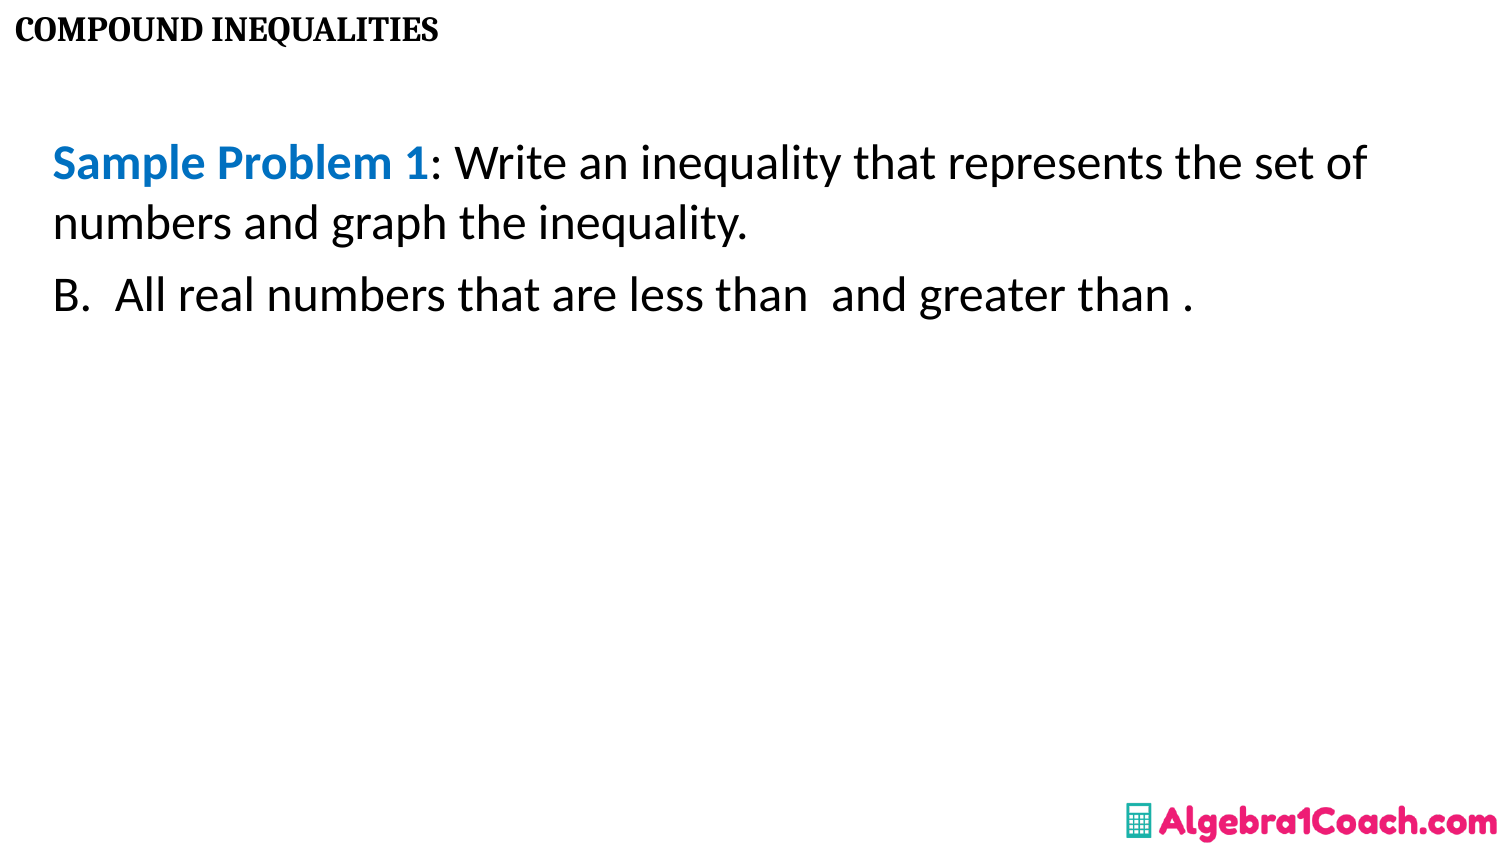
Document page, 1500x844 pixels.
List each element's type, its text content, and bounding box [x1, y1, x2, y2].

title COMPOUND INEQUALITIES [0, 0, 1350, 57]
picture [1109, 798, 1500, 844]
